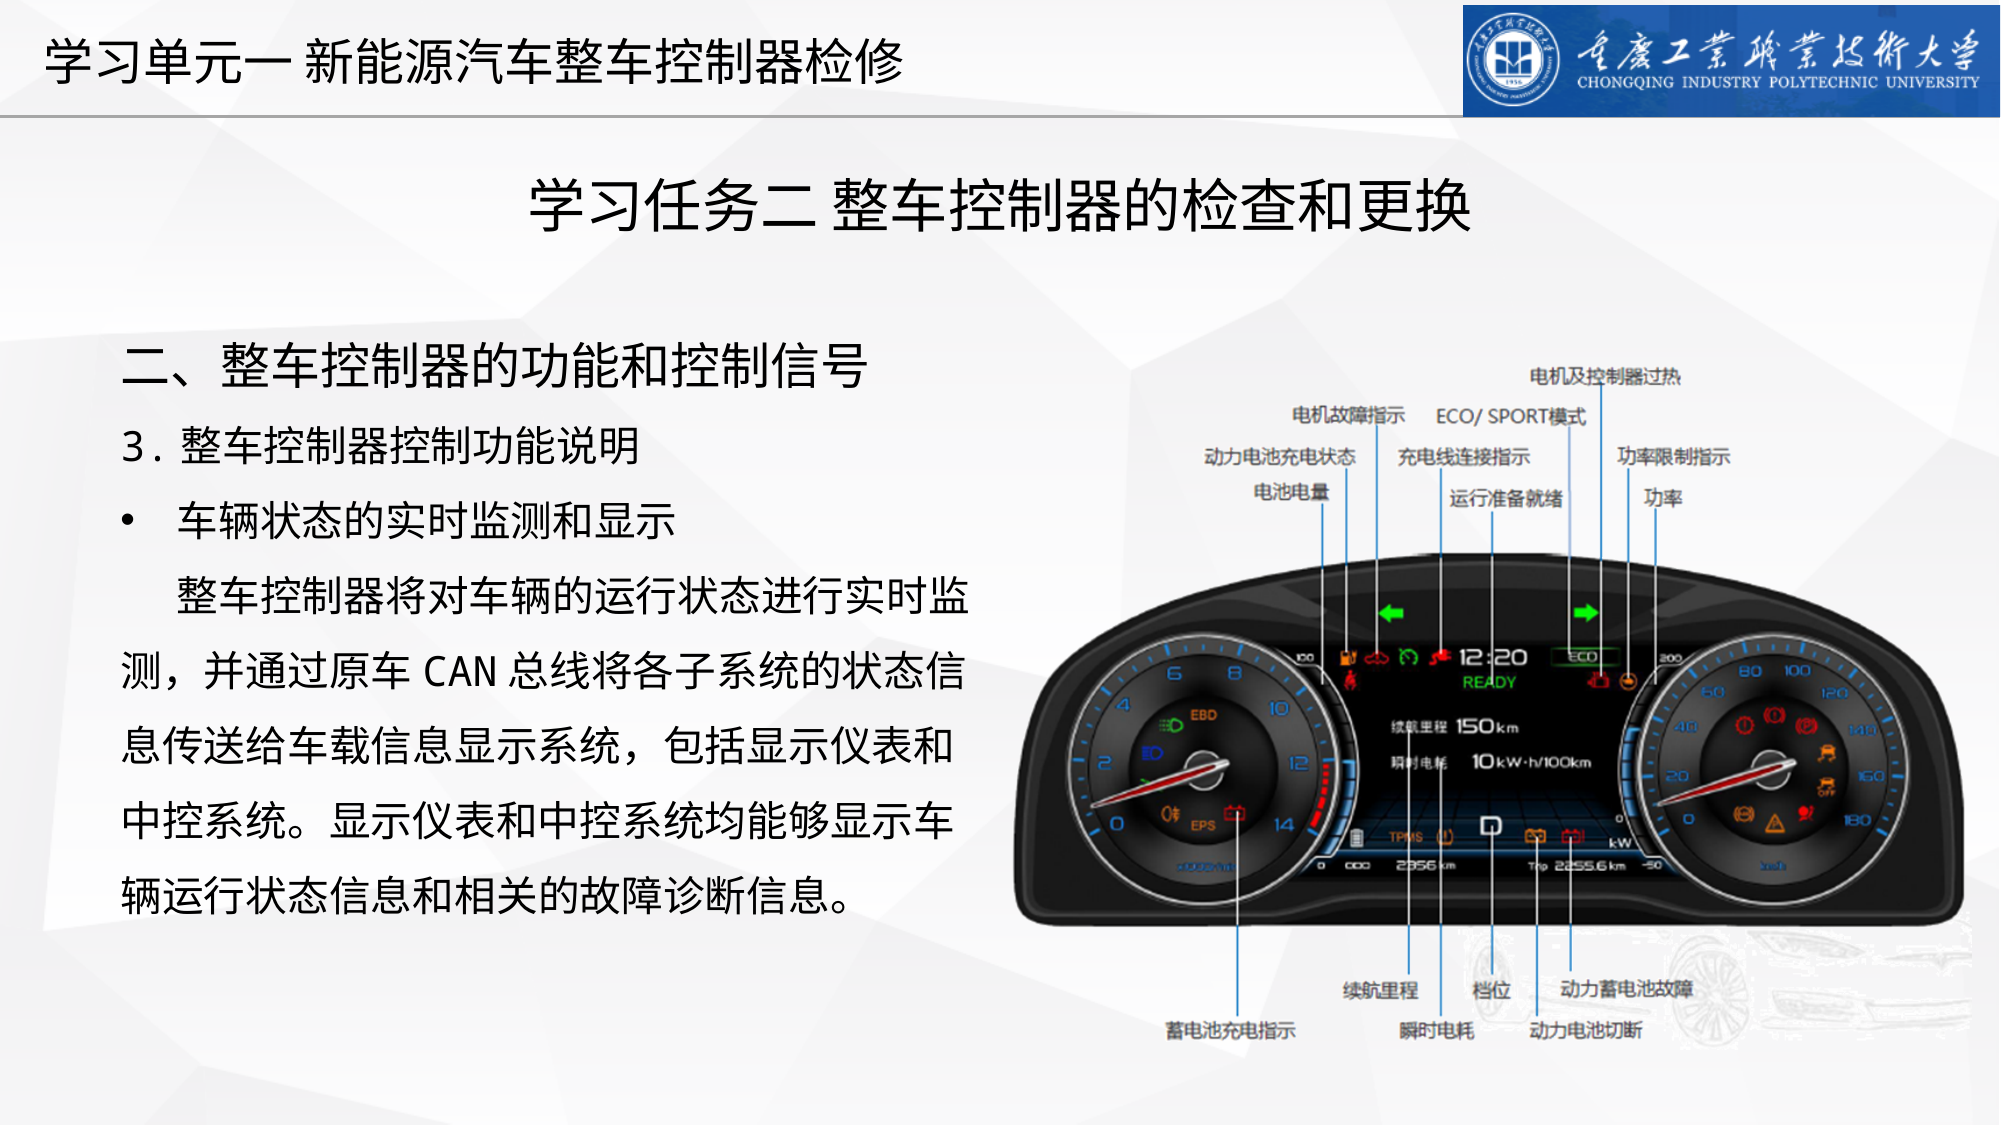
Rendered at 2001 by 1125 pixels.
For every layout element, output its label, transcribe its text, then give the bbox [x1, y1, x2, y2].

picture [0, 0, 2001, 117]
text_box 学习任务二 整车控制器的检查和更换 [433, 161, 1567, 247]
picture [0, 118, 1999, 1125]
text_box 二、整车控制器的功能和控制信号 3.整车控制器控制功能说明 车辆状态的实时监测和显示 整车控制器将对车辆的运行状态进行实时监测，并通过原车CAN总线将各子系统的状态信息传送给车载信息显示系统，包括显示仪表和中控系统。显示仪表和中控系统均能够显示车辆运行状态信息和相关的故障诊断信息。 [105, 297, 1000, 927]
